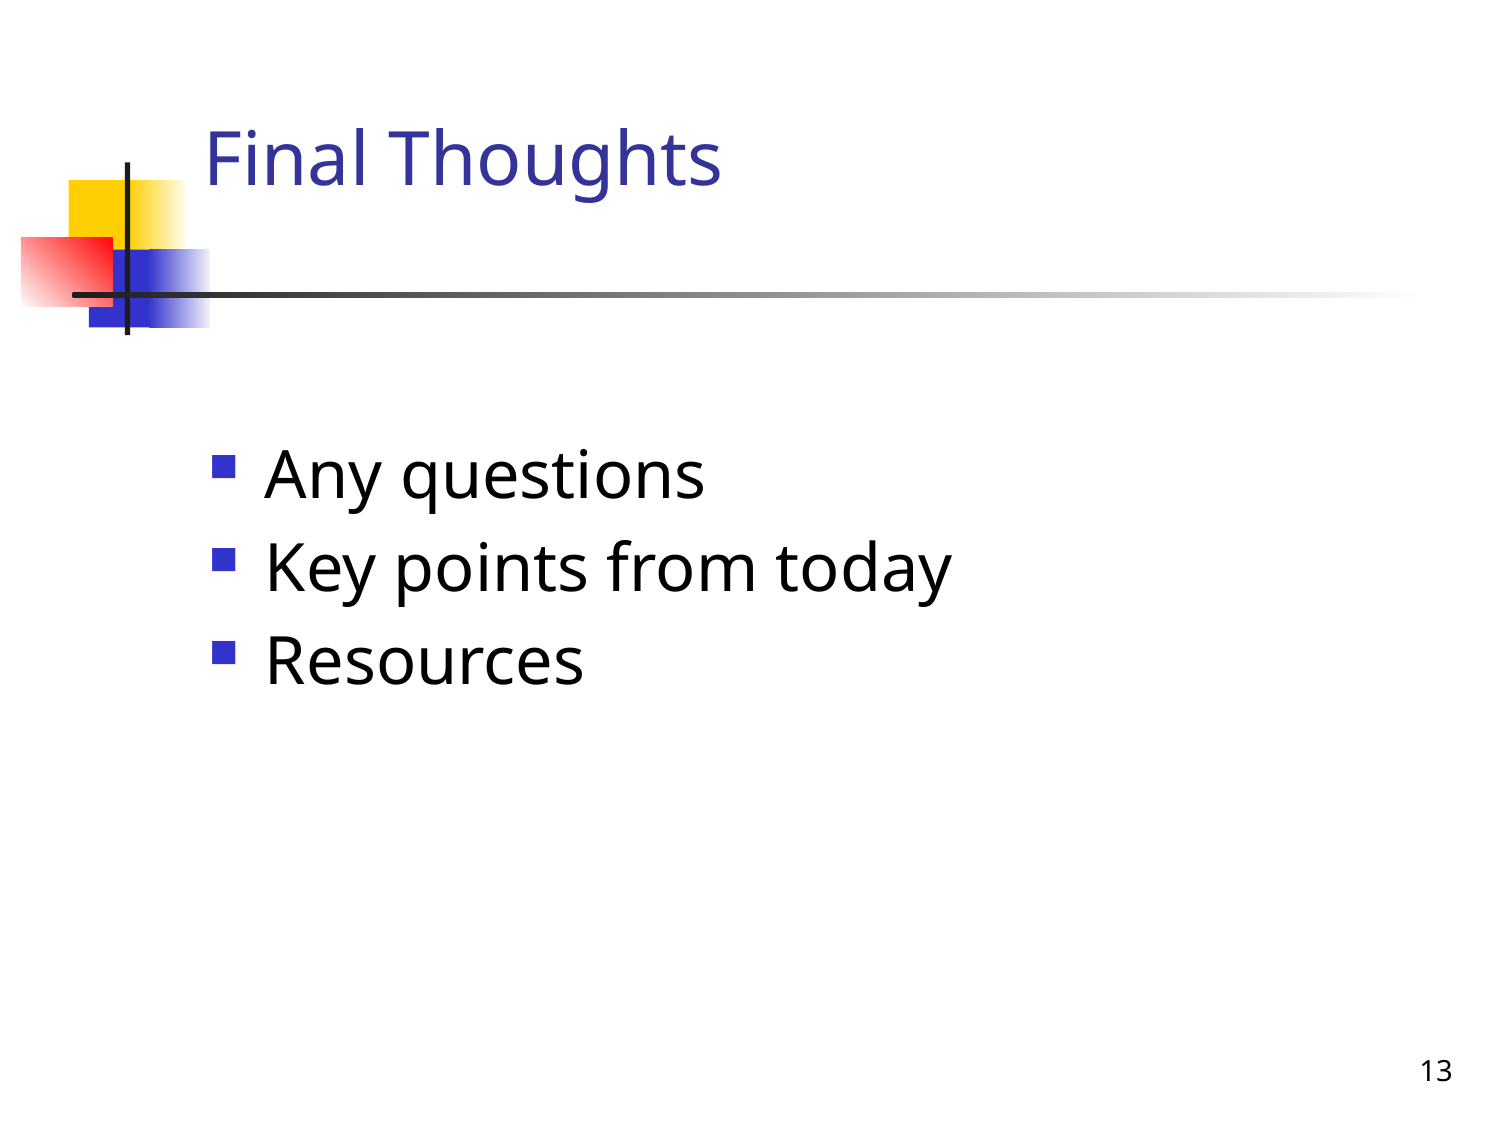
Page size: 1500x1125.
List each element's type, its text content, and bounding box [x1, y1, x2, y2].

slide_number 13 [1155, 1024, 1468, 1100]
title Final Thoughts [188, 35, 1468, 275]
list Any questions Key points from today Resources [193, 331, 1469, 1006]
